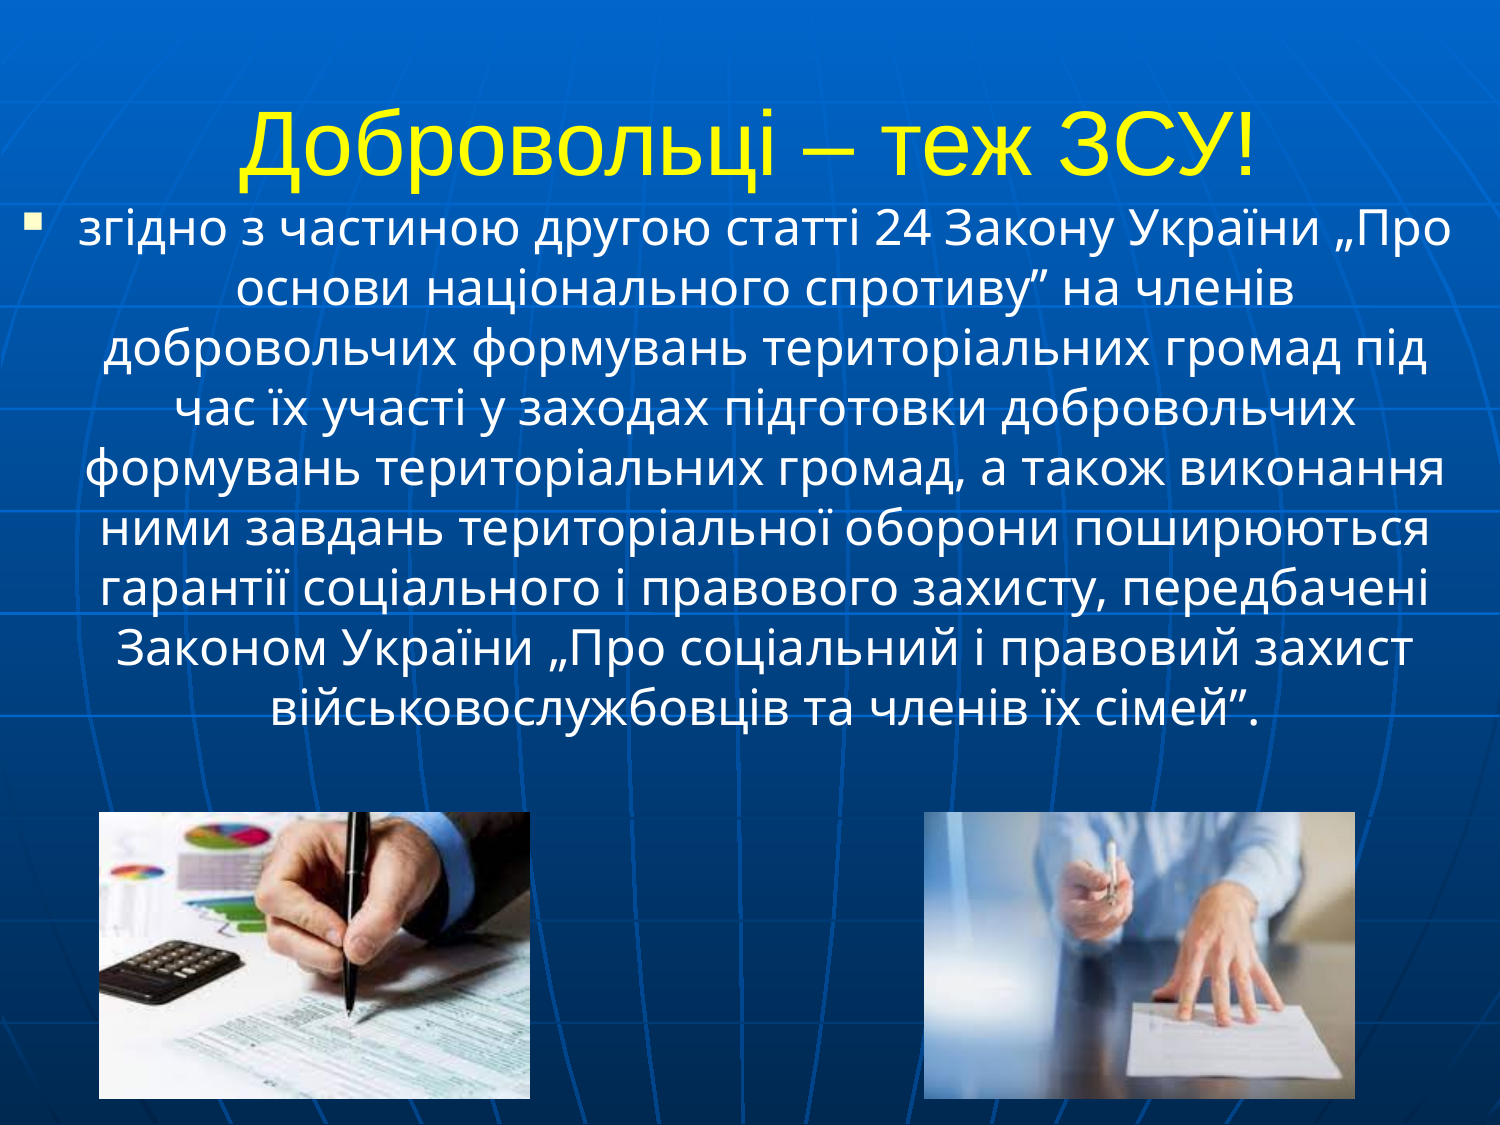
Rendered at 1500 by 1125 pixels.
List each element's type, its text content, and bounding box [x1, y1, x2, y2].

picture [924, 812, 1355, 1099]
picture [99, 812, 530, 1099]
list згідно з частиною другою статті 24 Закону України „Про основи національного спротиву” на членів добровольчих формувань територіальних громад під час їх участі у заходах підготовки добровольчих формувань територіальних громад, а також виконання ними завдань територіальної оборони поширюються гарантії соціального і правового захисту, передбачені Законом України „Про соціальний і правовий захист військовослужбовців та членів їх сімей”. [0, 187, 1475, 788]
title Добровольці – теж ЗСУ! [75, 45, 1425, 187]
